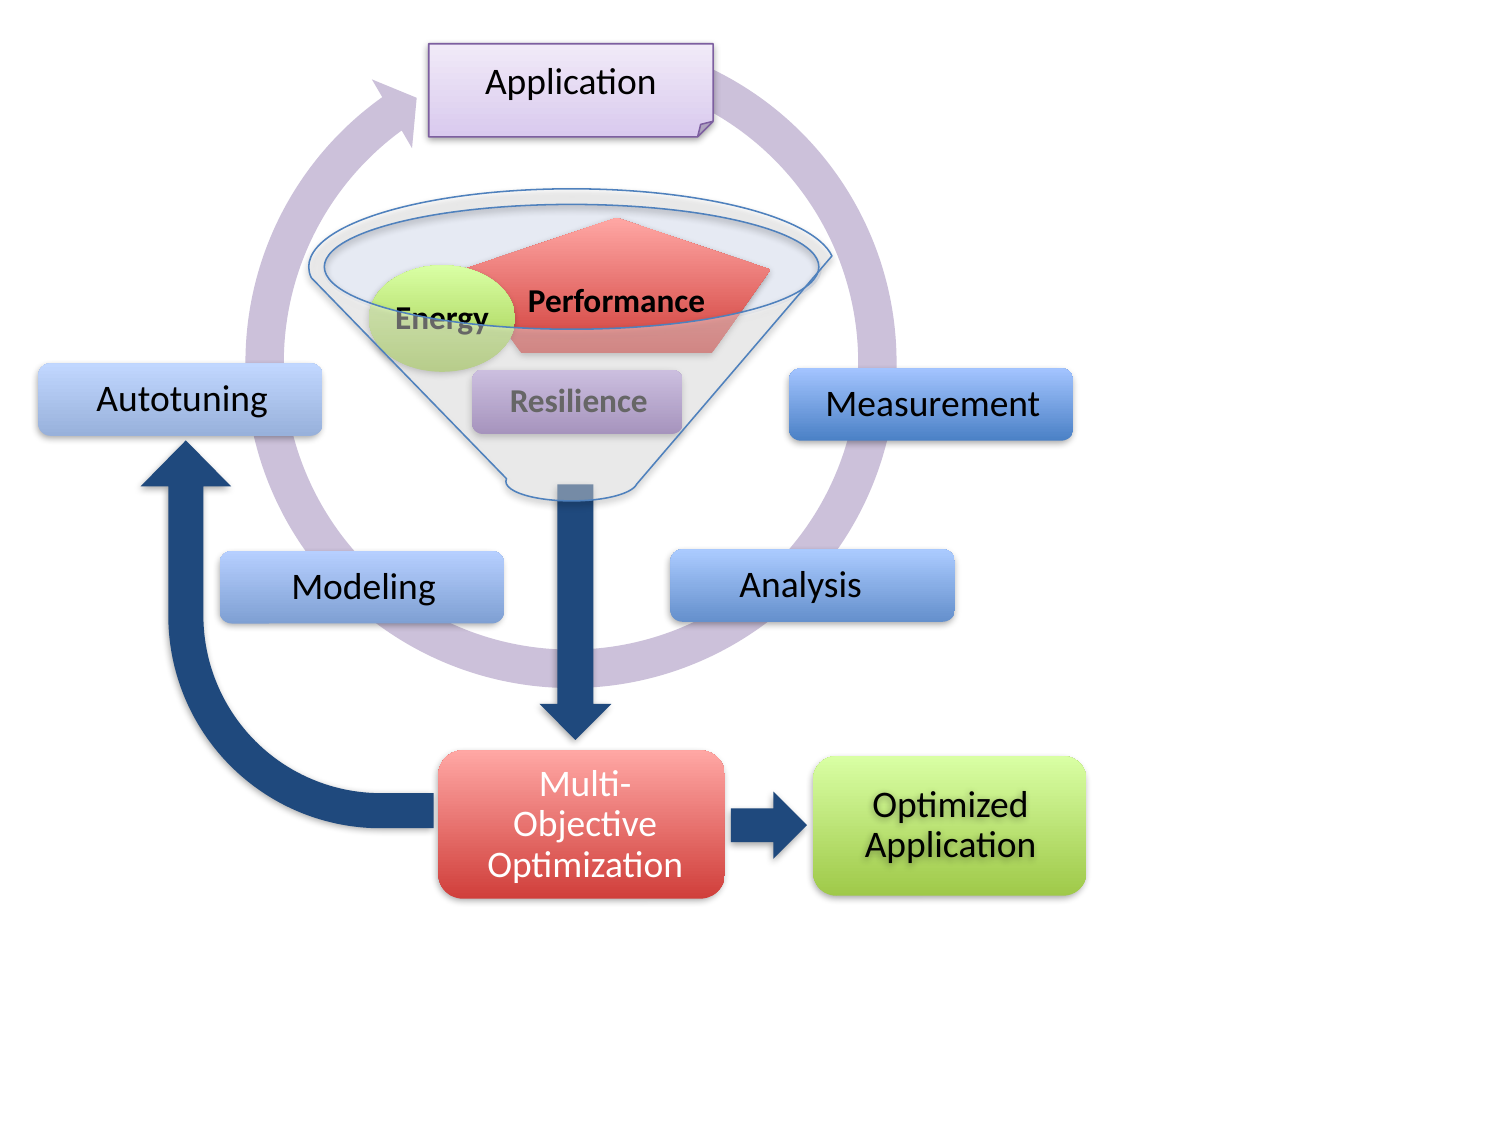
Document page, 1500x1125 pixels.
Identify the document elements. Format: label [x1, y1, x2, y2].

text_box [38, 4, 1104, 700]
text_box [180, 28, 1087, 983]
